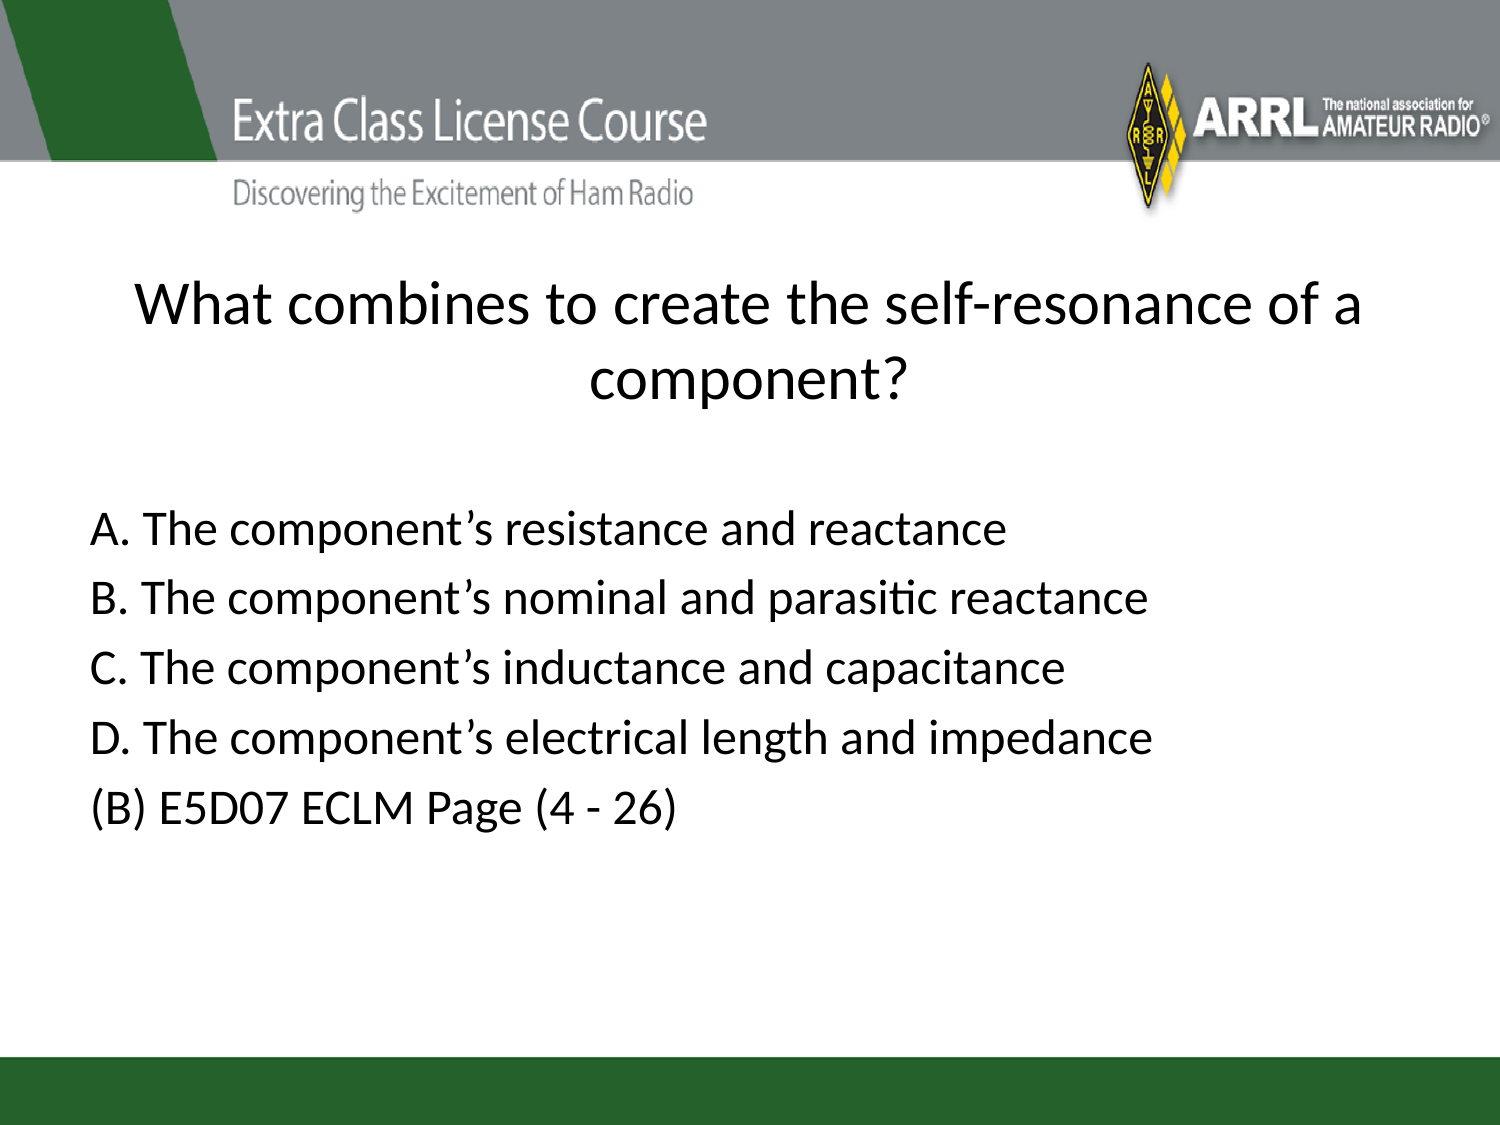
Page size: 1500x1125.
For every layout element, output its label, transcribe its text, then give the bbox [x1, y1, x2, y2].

picture [0, 0, 1500, 1125]
list A. The component’s resistance and reactance B. The component’s nominal and parasitic reactance C. The component’s inductance and capacitance D. The component’s electrical length and impedance (B) E5D07 ECLM Page (4 - 26) [75, 487, 1425, 1005]
title What combines to create the self-resonance of a component? [75, 254, 1425, 435]
